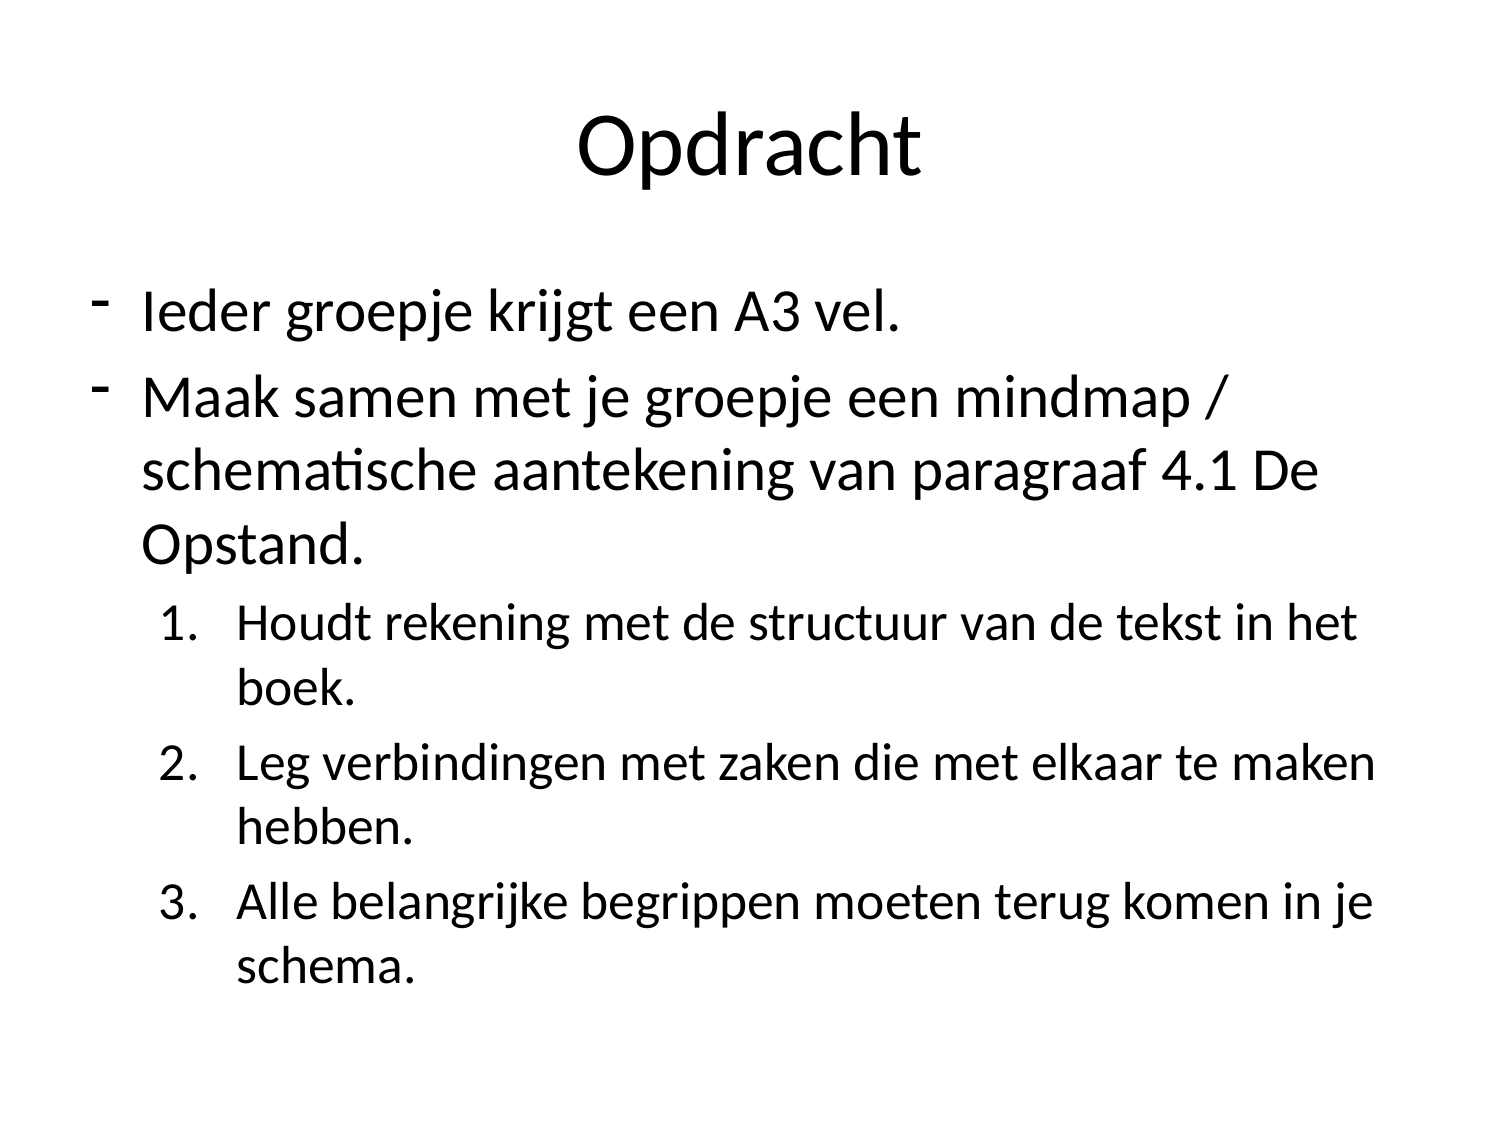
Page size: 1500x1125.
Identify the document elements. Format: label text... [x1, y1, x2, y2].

title Opdracht [75, 45, 1425, 233]
list Ieder groepje krijgt een A3 vel. Maak samen met je groepje een mindmap / schematische aantekening van paragraaf 4.1 De Opstand. Houdt rekening met de structuur van de tekst in het boek. Leg verbindingen met zaken die met elkaar te maken hebben. Alle belangrijke begrippen moeten terug komen in je schema. [75, 262, 1425, 1005]
